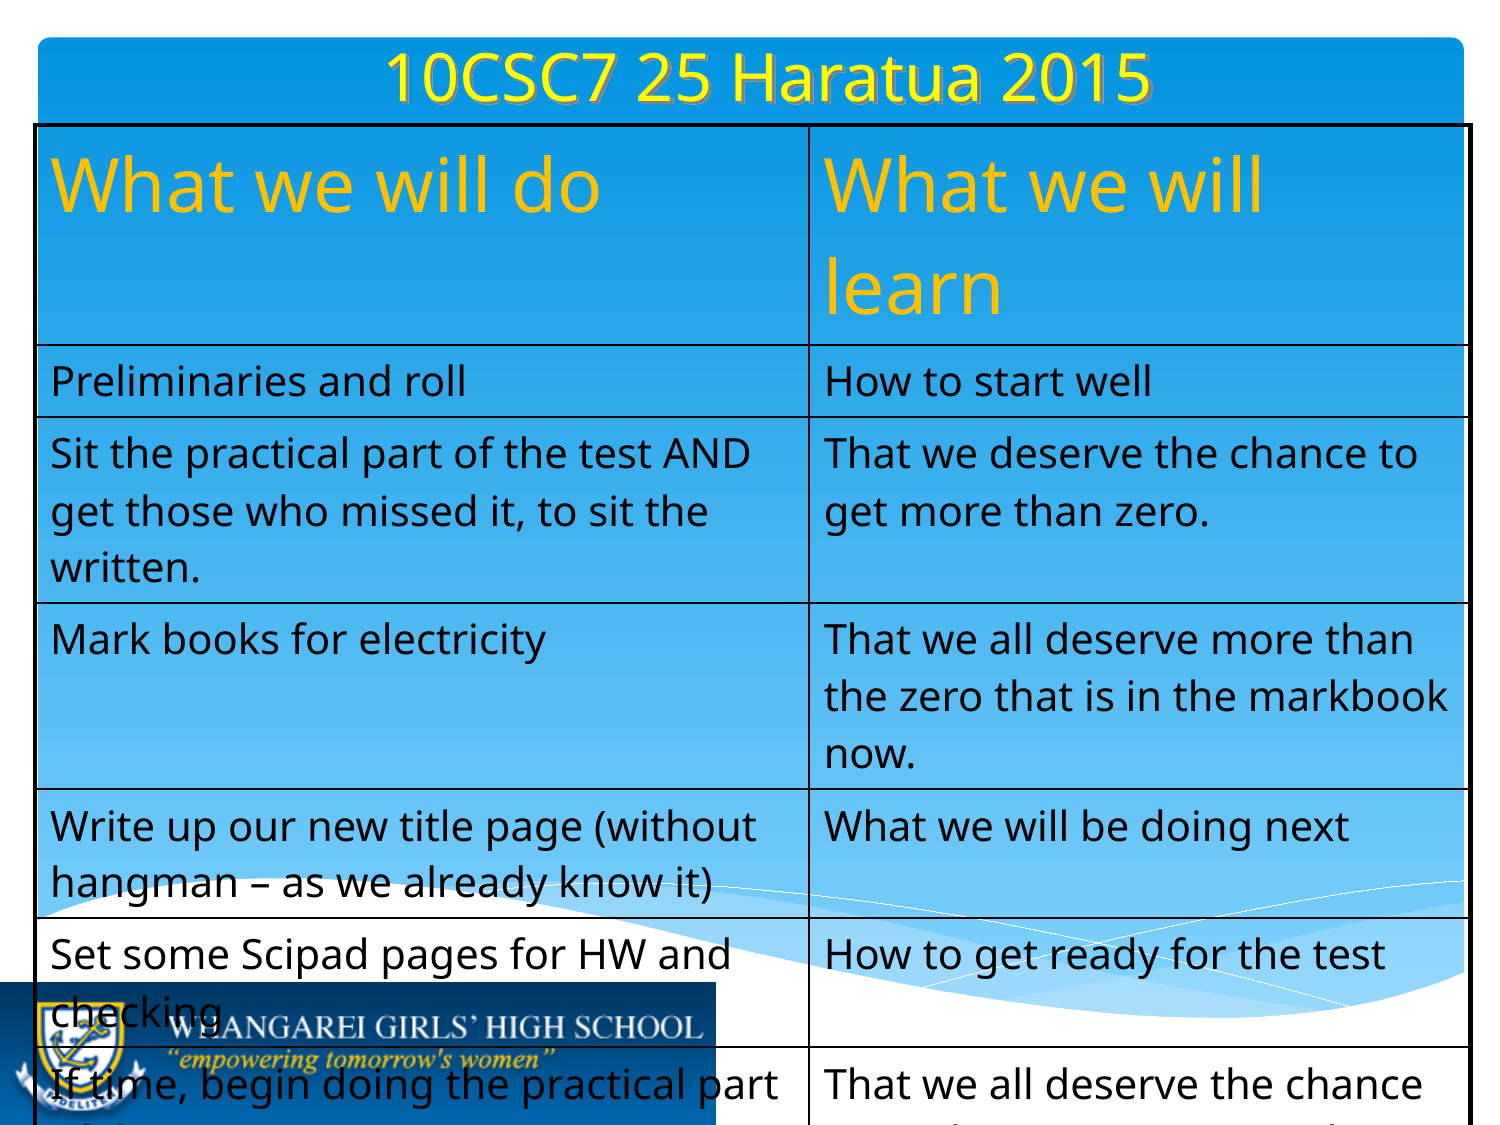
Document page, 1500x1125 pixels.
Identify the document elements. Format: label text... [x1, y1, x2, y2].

table_cell That we all deserve more than the zero that is in the markbook now. [810, 604, 1468, 788]
table_cell Set some Scipad pages for HW and checking [37, 919, 808, 1046]
table_cell If time, begin doing the practical part of the test [721, 1048, 808, 1125]
table_cell Write up our new title page (without hangman – as we already know it) [37, 790, 808, 917]
table_cell What we will be doing next [810, 790, 1468, 917]
table_header What we will learn [810, 127, 1468, 344]
table_cell How to get ready for the test [810, 919, 1468, 1046]
table_cell That we deserve the chance to get more than zero. [810, 418, 1468, 602]
table_cell Sit the practical part of the test AND get those who missed it, to sit the written. [37, 418, 808, 602]
table_header What we will do [37, 127, 808, 344]
picture [0, 982, 716, 1125]
table_cell That we all deserve the chance to work on getting more than zero for this bit too. [810, 1048, 1468, 1125]
table_cell Mark books for electricity [37, 604, 808, 788]
text_box 10CSC7 25 Haratua 2015 [162, 24, 1375, 123]
table_cell Preliminaries and roll [37, 346, 808, 416]
table_cell How to start well [810, 346, 1468, 416]
